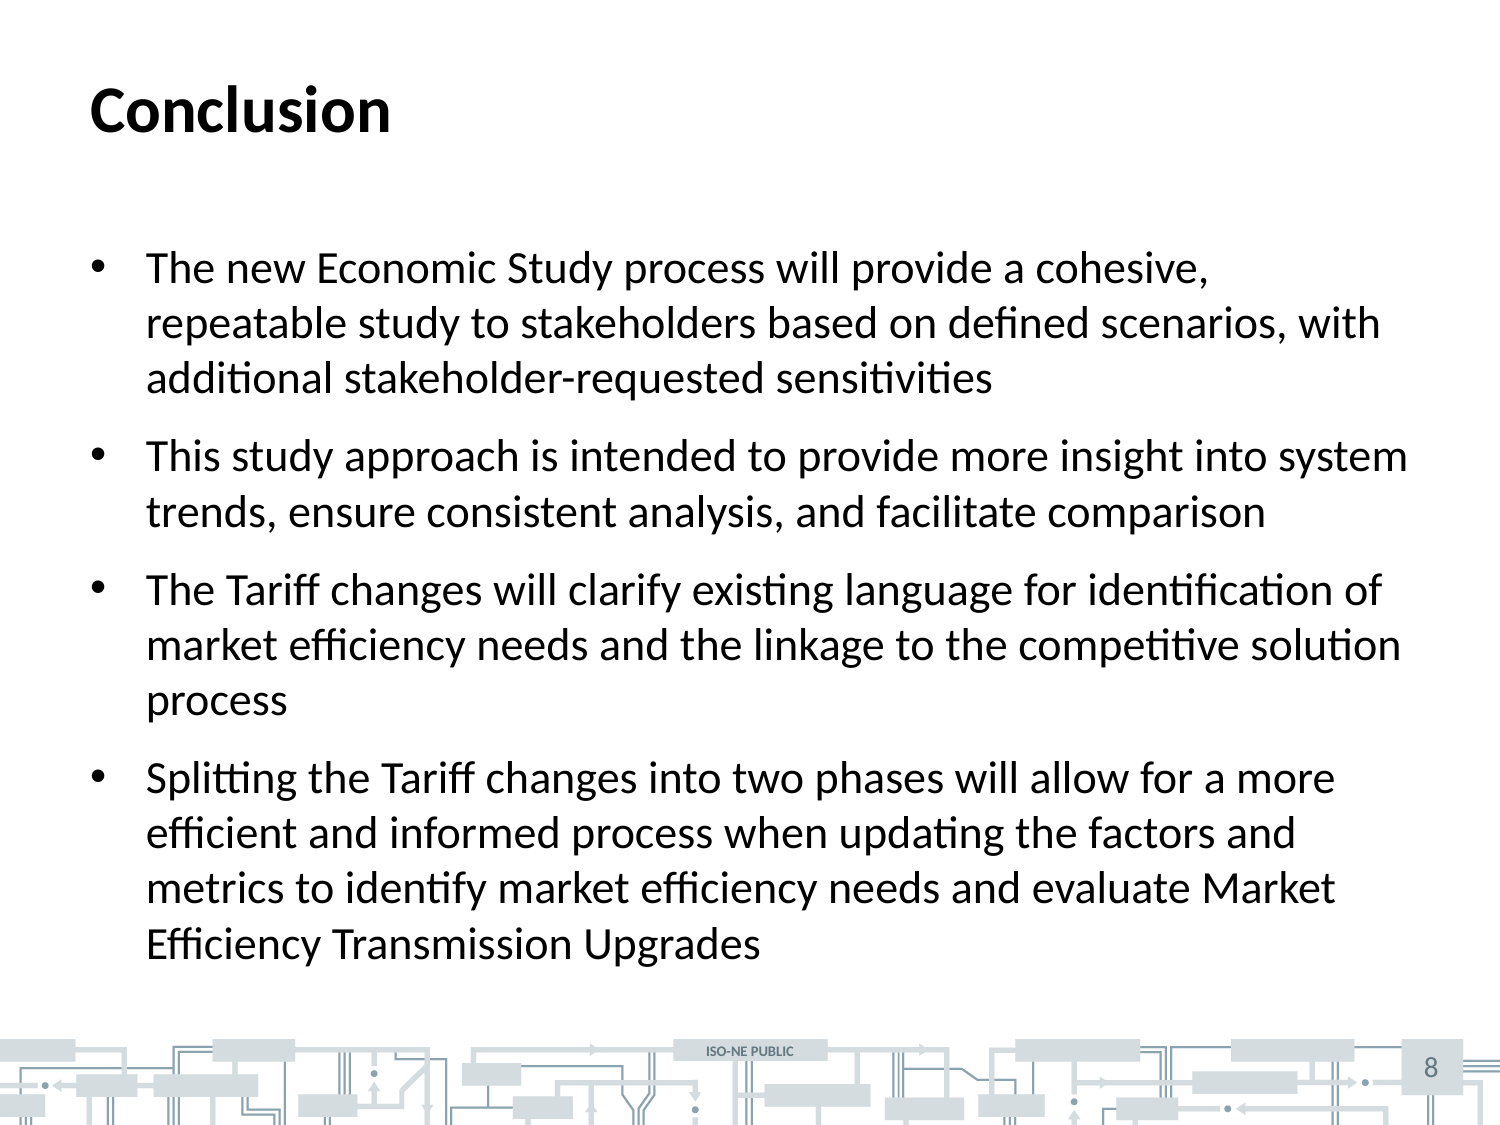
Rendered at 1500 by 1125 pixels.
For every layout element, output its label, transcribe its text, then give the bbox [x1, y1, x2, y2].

list The new Economic Study process will provide a cohesive, repeatable study to stakeholders based on defined scenarios, with additional stakeholder-requested sensitivities This study approach is intended to provide more insight into system trends, ensure consistent analysis, and facilitate comparison The Tariff changes will clarify existing language for identification of market efficiency needs and the linkage to the competitive solution process Splitting the Tariff changes into two phases will allow for a more efficient and informed process when updating the factors and metrics to identify market efficiency needs and evaluate Market Efficiency Transmission Upgrades [75, 229, 1425, 1020]
slide_number 8 [1400, 1044, 1463, 1088]
title Conclusion [75, 12, 1425, 200]
picture [0, 1031, 1500, 1125]
